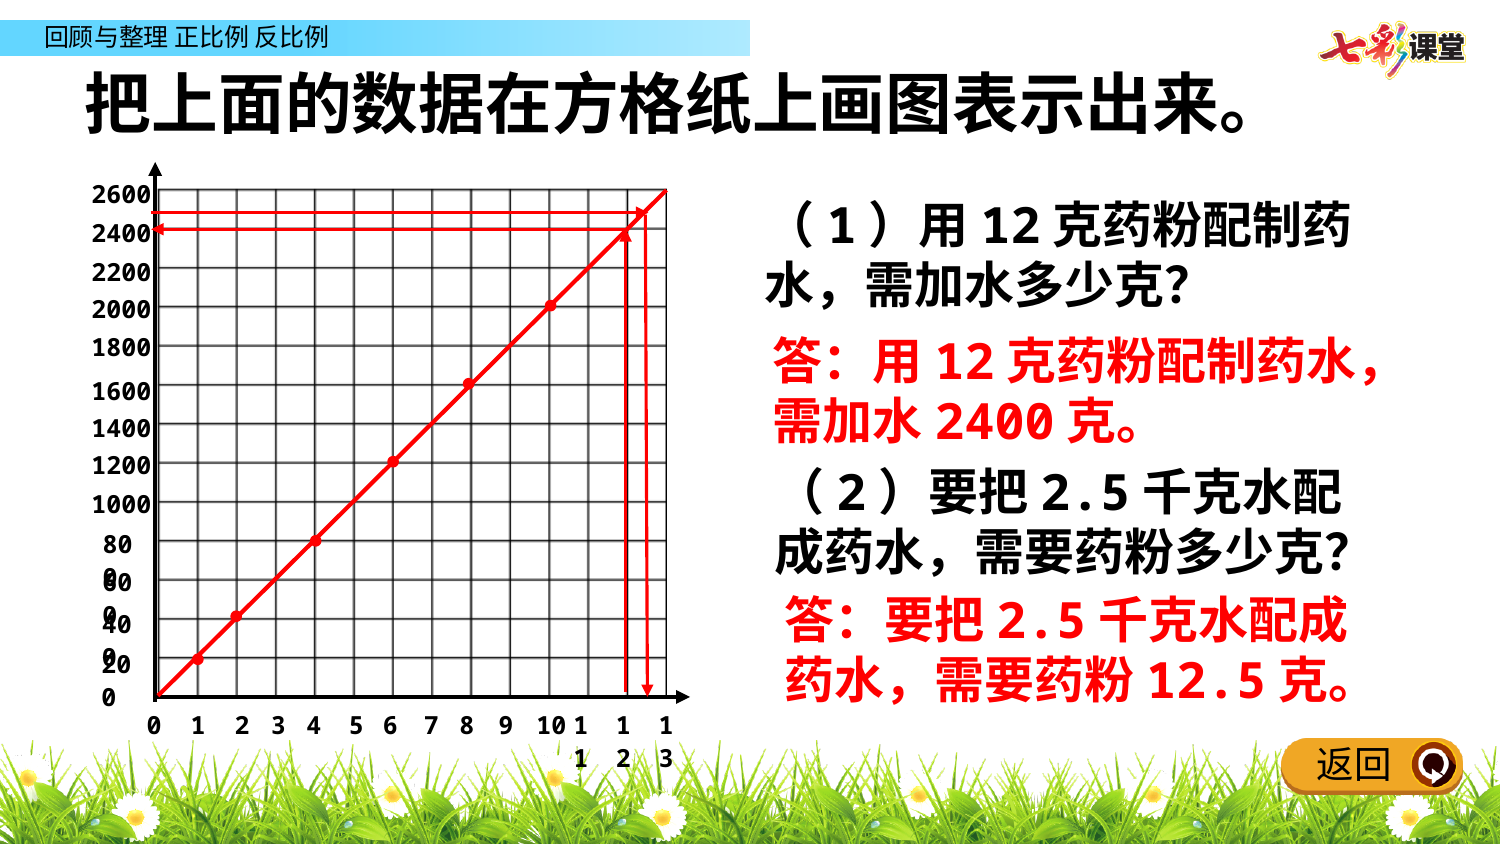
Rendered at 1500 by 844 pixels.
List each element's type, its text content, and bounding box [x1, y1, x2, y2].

picture [0, 740, 1500, 844]
text_box 答：要把2.5千克水配成药水，需要药粉12.5克。 [769, 581, 1400, 717]
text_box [153, 161, 691, 166]
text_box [1281, 733, 1464, 795]
picture [1316, 20, 1468, 80]
text_box 答：用12克药粉配制药水，需加水2400克。 [757, 321, 1388, 457]
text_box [157, 189, 667, 696]
text_box 把上面的数据在方格纸上画图表示出来。 [70, 54, 1317, 150]
text_box （1）用12克药粉配制药水，需加水多少克？ [750, 186, 1381, 322]
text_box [76, 168, 700, 744]
text_box （2）要把2.5千克水配成药水，需要药粉多少克？ [759, 453, 1390, 589]
